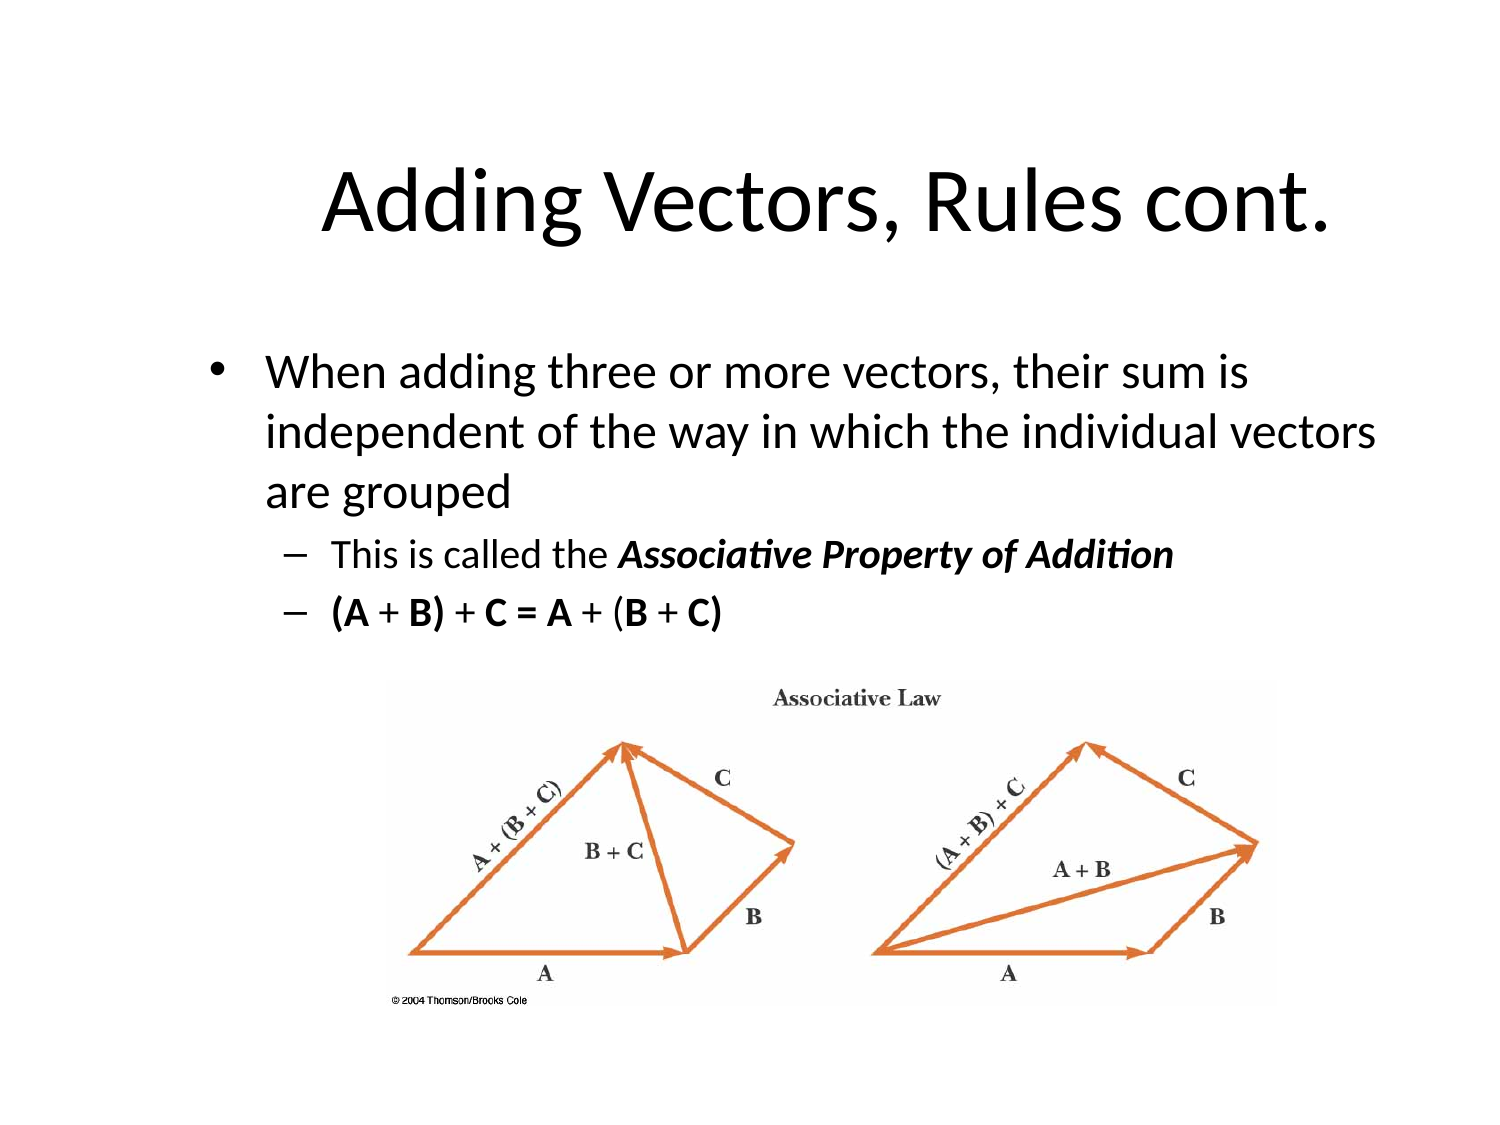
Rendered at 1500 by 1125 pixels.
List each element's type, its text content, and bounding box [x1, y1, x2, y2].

list When adding three or more vectors, their sum is independent of the way in which the individual vectors are grouped This is called the Associative Property of Addition (A + B) + C = A + (B + C) [193, 331, 1469, 656]
title Adding Vectors, Rules cont. [188, 101, 1468, 289]
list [385, 680, 1278, 1007]
